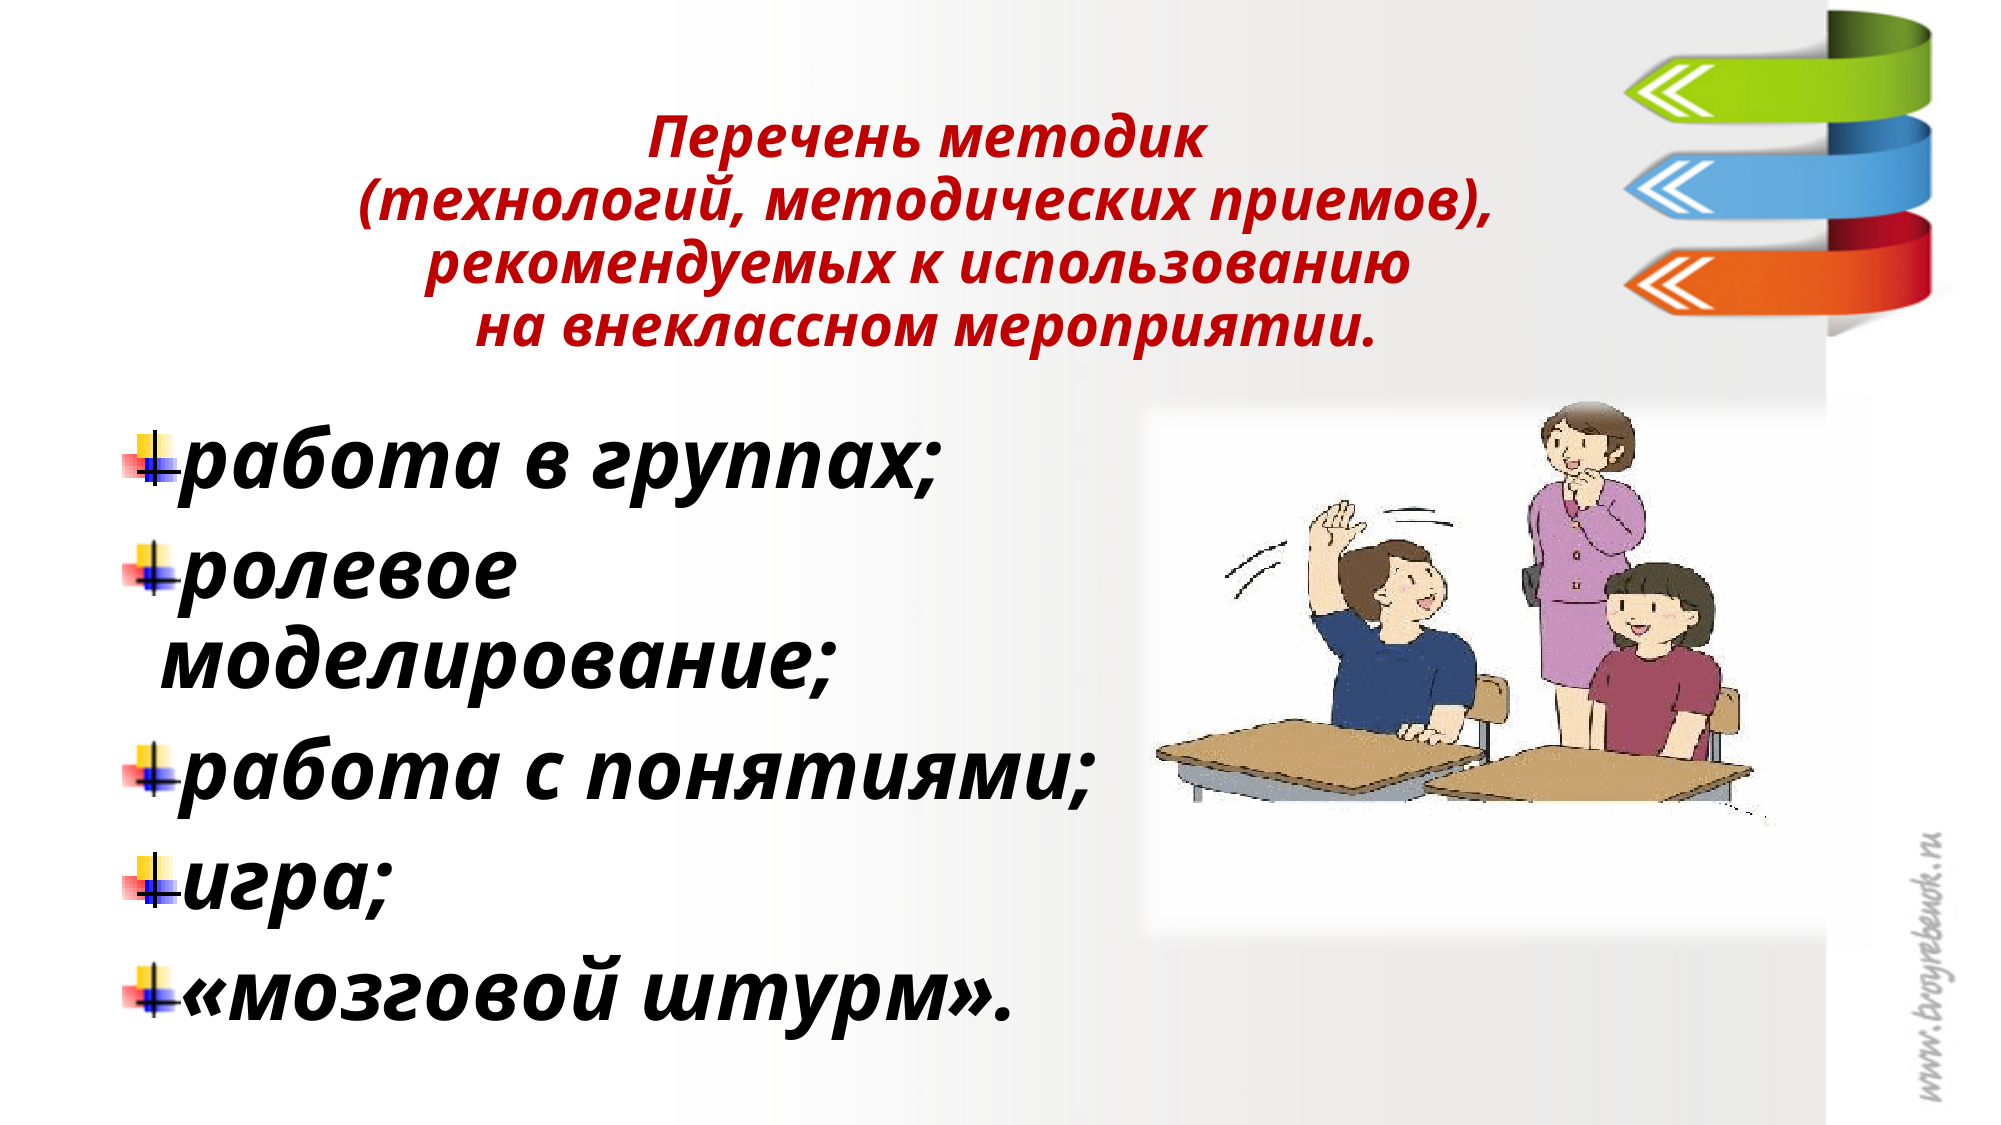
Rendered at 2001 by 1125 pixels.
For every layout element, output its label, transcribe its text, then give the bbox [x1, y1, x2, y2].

picture [0, 0, 2001, 1125]
picture [122, 738, 181, 797]
list работа в группах; ролевое моделирование; работа с понятиями; игра; «мозговой штурм». [107, 324, 1220, 1055]
picture [122, 426, 181, 486]
picture [122, 537, 181, 596]
picture [122, 848, 181, 908]
picture [122, 959, 181, 1018]
title Перечень методик (технологий, методических приемов), рекомендуемых к использованию на внеклассном мероприятии. [0, 78, 1855, 388]
